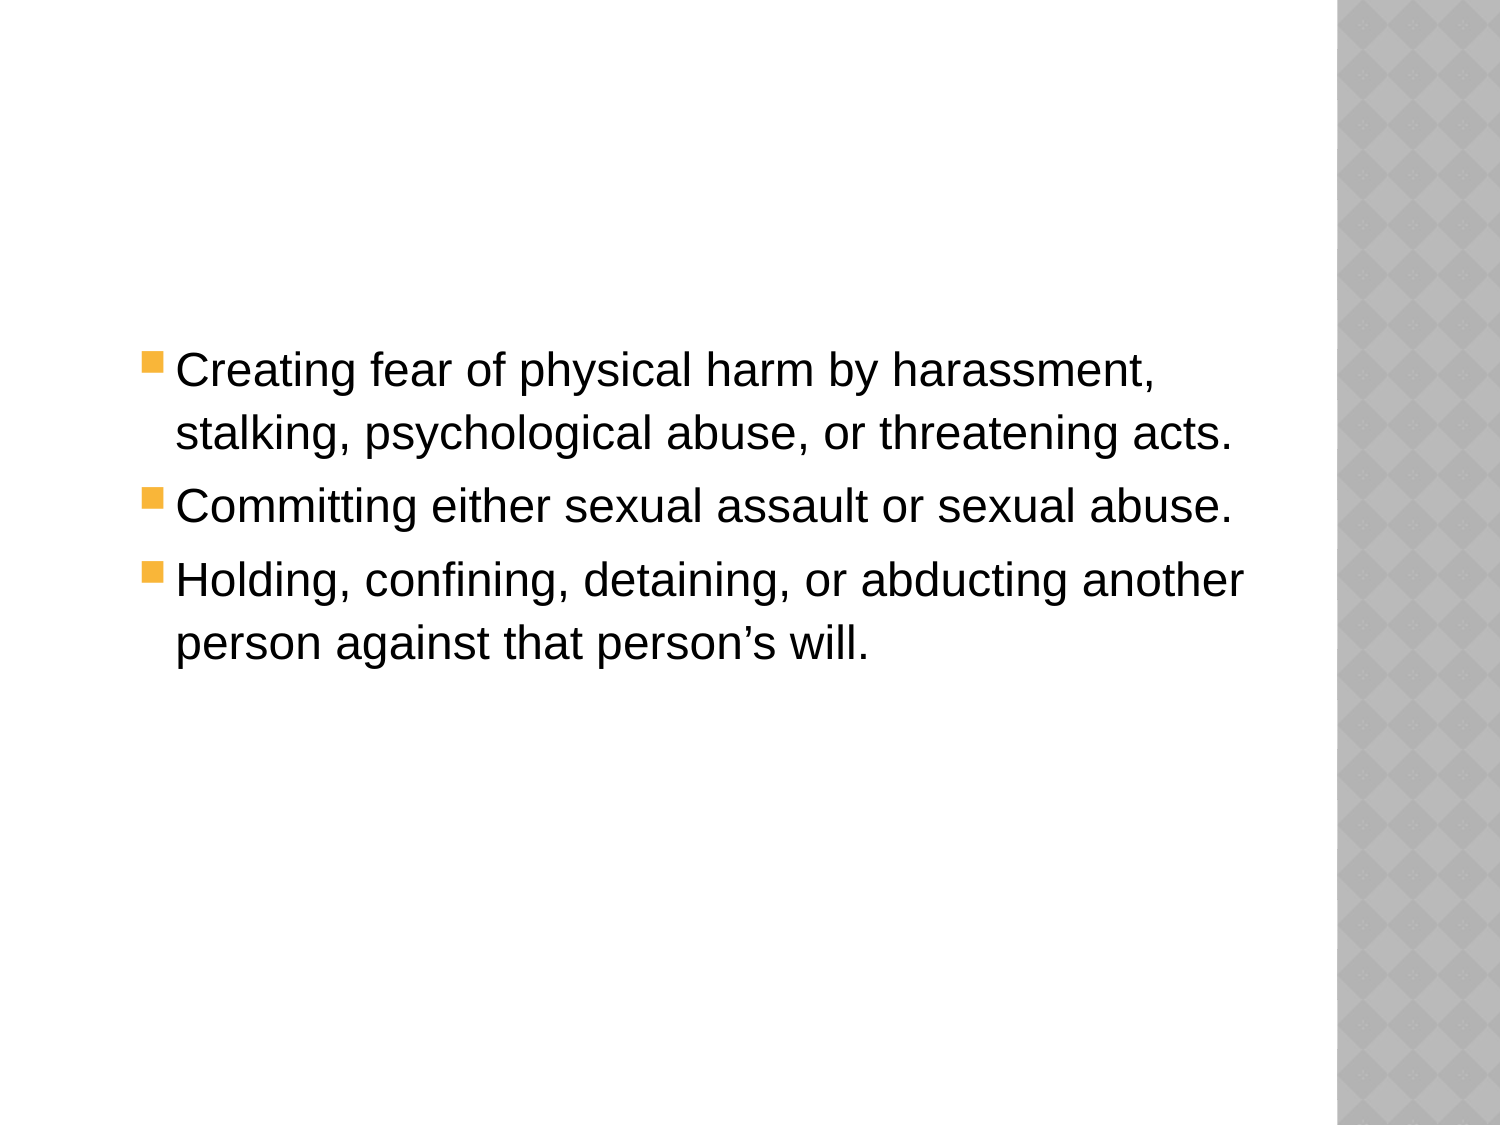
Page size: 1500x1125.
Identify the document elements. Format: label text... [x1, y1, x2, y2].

list Creating fear of physical harm by harassment, stalking, psychological abuse, or threatening acts. Committing either sexual assault or sexual abuse. Holding, confining, detaining, or abducting another person against that person’s will. [75, 324, 1263, 1060]
